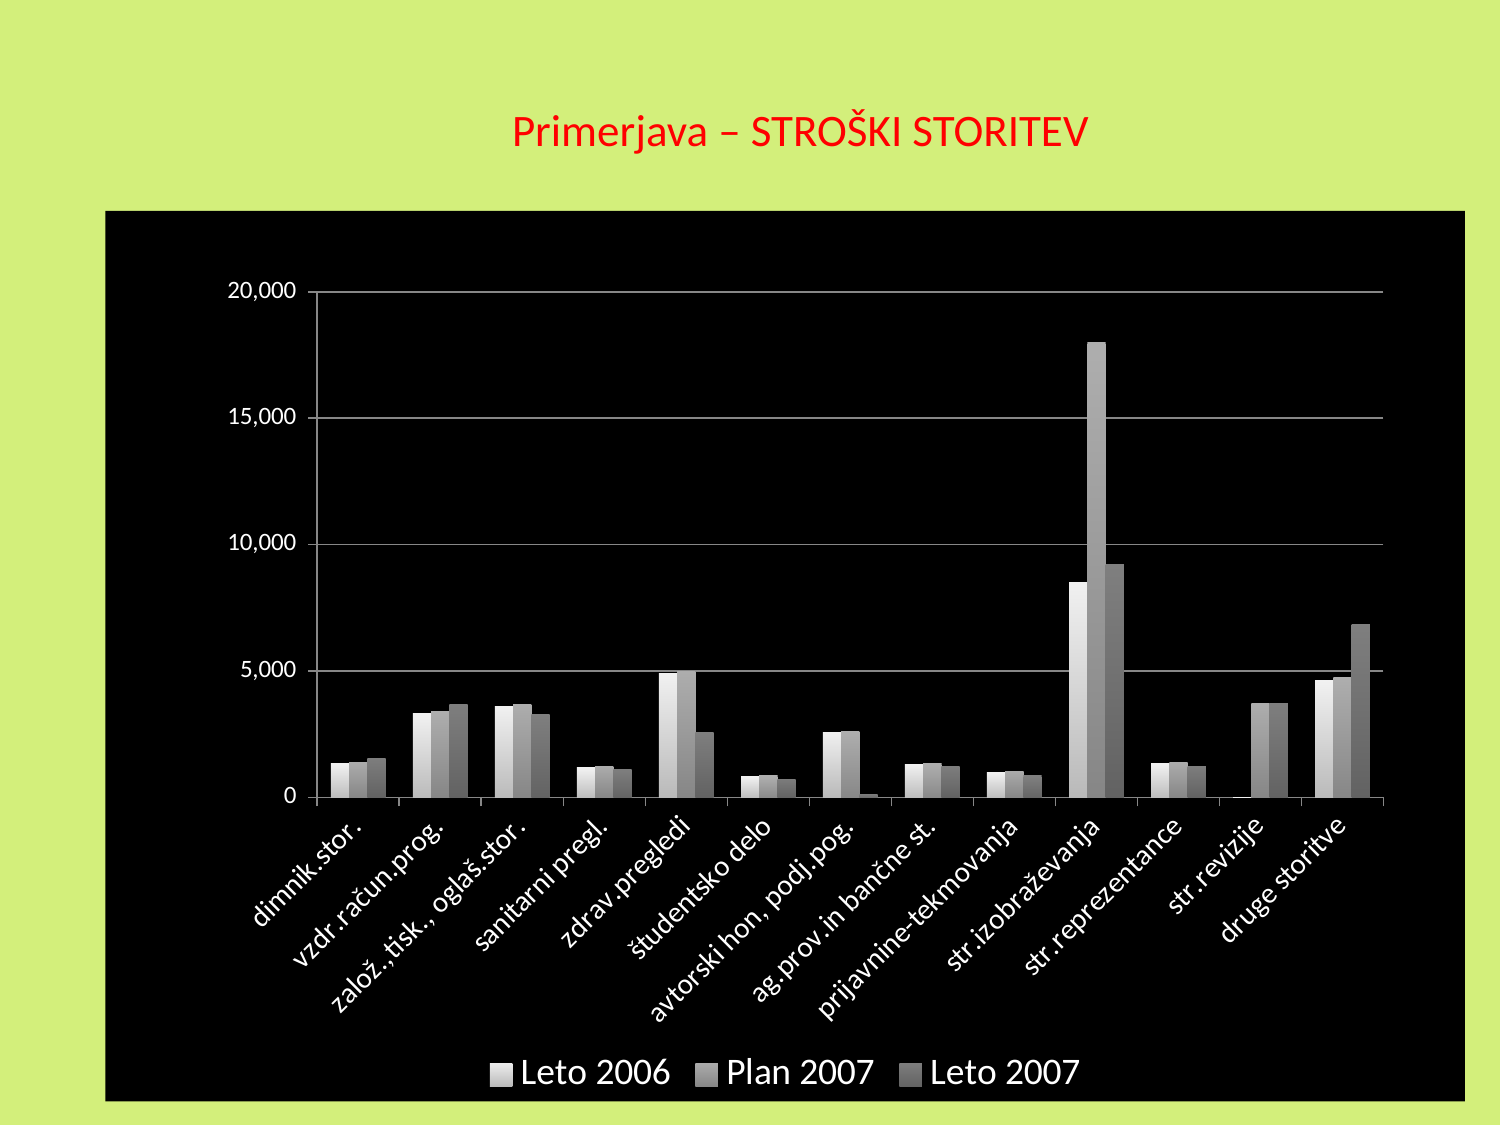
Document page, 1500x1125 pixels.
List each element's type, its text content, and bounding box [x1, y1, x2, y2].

title Primerjava – STROŠKI STORITEV [234, 93, 1388, 209]
chart [105, 210, 1466, 1102]
